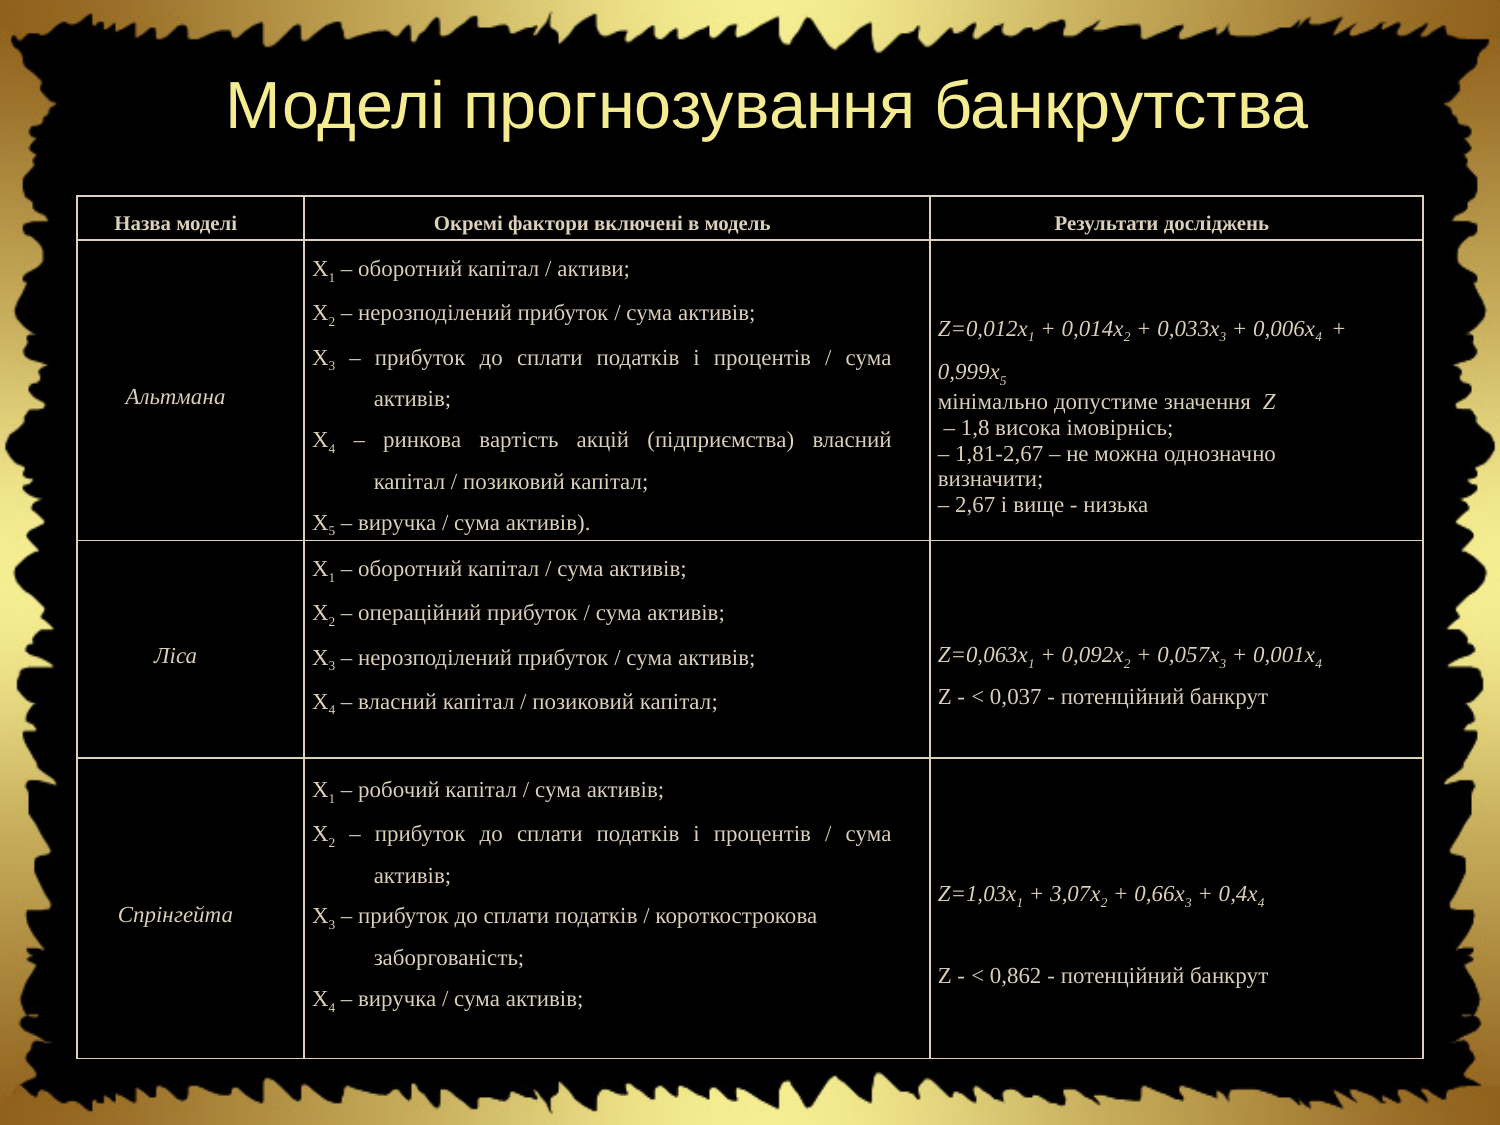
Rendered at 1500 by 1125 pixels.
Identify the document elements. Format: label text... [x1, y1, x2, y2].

table_cell Ліса [78, 541, 303, 757]
table_header Окремі фактори включені в модель [305, 197, 929, 239]
picture [0, 0, 1500, 1125]
table_cell Х1 – оборотний капітал / активи; Х2 – нерозподілений прибуток / сума активів; Х3 – прибуток до сплати податків і процентів / сума активів; Х4 – ринкова вартість акцій (підприємства) власний капітал / позиковий капітал; Х5 – виручка / сума активів). [305, 241, 929, 540]
table_cell Х1 – робочий капітал / сума активів; Х2 – прибуток до сплати податків і процентів / сума активів; Х3 – прибуток до сплати податків / короткострокова заборгованість; Х4 – виручка / сума активів; [305, 759, 929, 1058]
text_box Моделі прогнозування банкрутства [211, 54, 1325, 150]
table_cell Х1 – оборотний капітал / сума активів; Х2 – операційний прибуток / сума активів; Х3 – нерозподілений прибуток / сума активів; Х4 – власний капітал / позиковий капітал; [305, 541, 929, 757]
table_cell Z=1,03х1 + 3,07х2 + 0,66х3 + 0,4х4 Z - < 0,862 - потенційний банкрут [931, 759, 1422, 1058]
table_cell Z=0,012х1 + 0,014х2 + 0,033х3 + 0,006х4 + 0,999х5 мінімально допустиме значення Z – 1,8 висока імовірнісь; – 1,81-2,67 – не можна однозначно визначити; – 2,67 і вище - низька [931, 241, 1422, 540]
table_cell Z=0,063х1 + 0,092х2 + 0,057х3 + 0,001х4 Z - < 0,037 - потенційний банкрут [931, 541, 1422, 757]
table_cell Спрінгейта [78, 759, 303, 1058]
table_header Результати досліджень [931, 197, 1422, 239]
table_cell Альтмана [78, 241, 303, 540]
table_header Назва моделі [78, 197, 303, 239]
